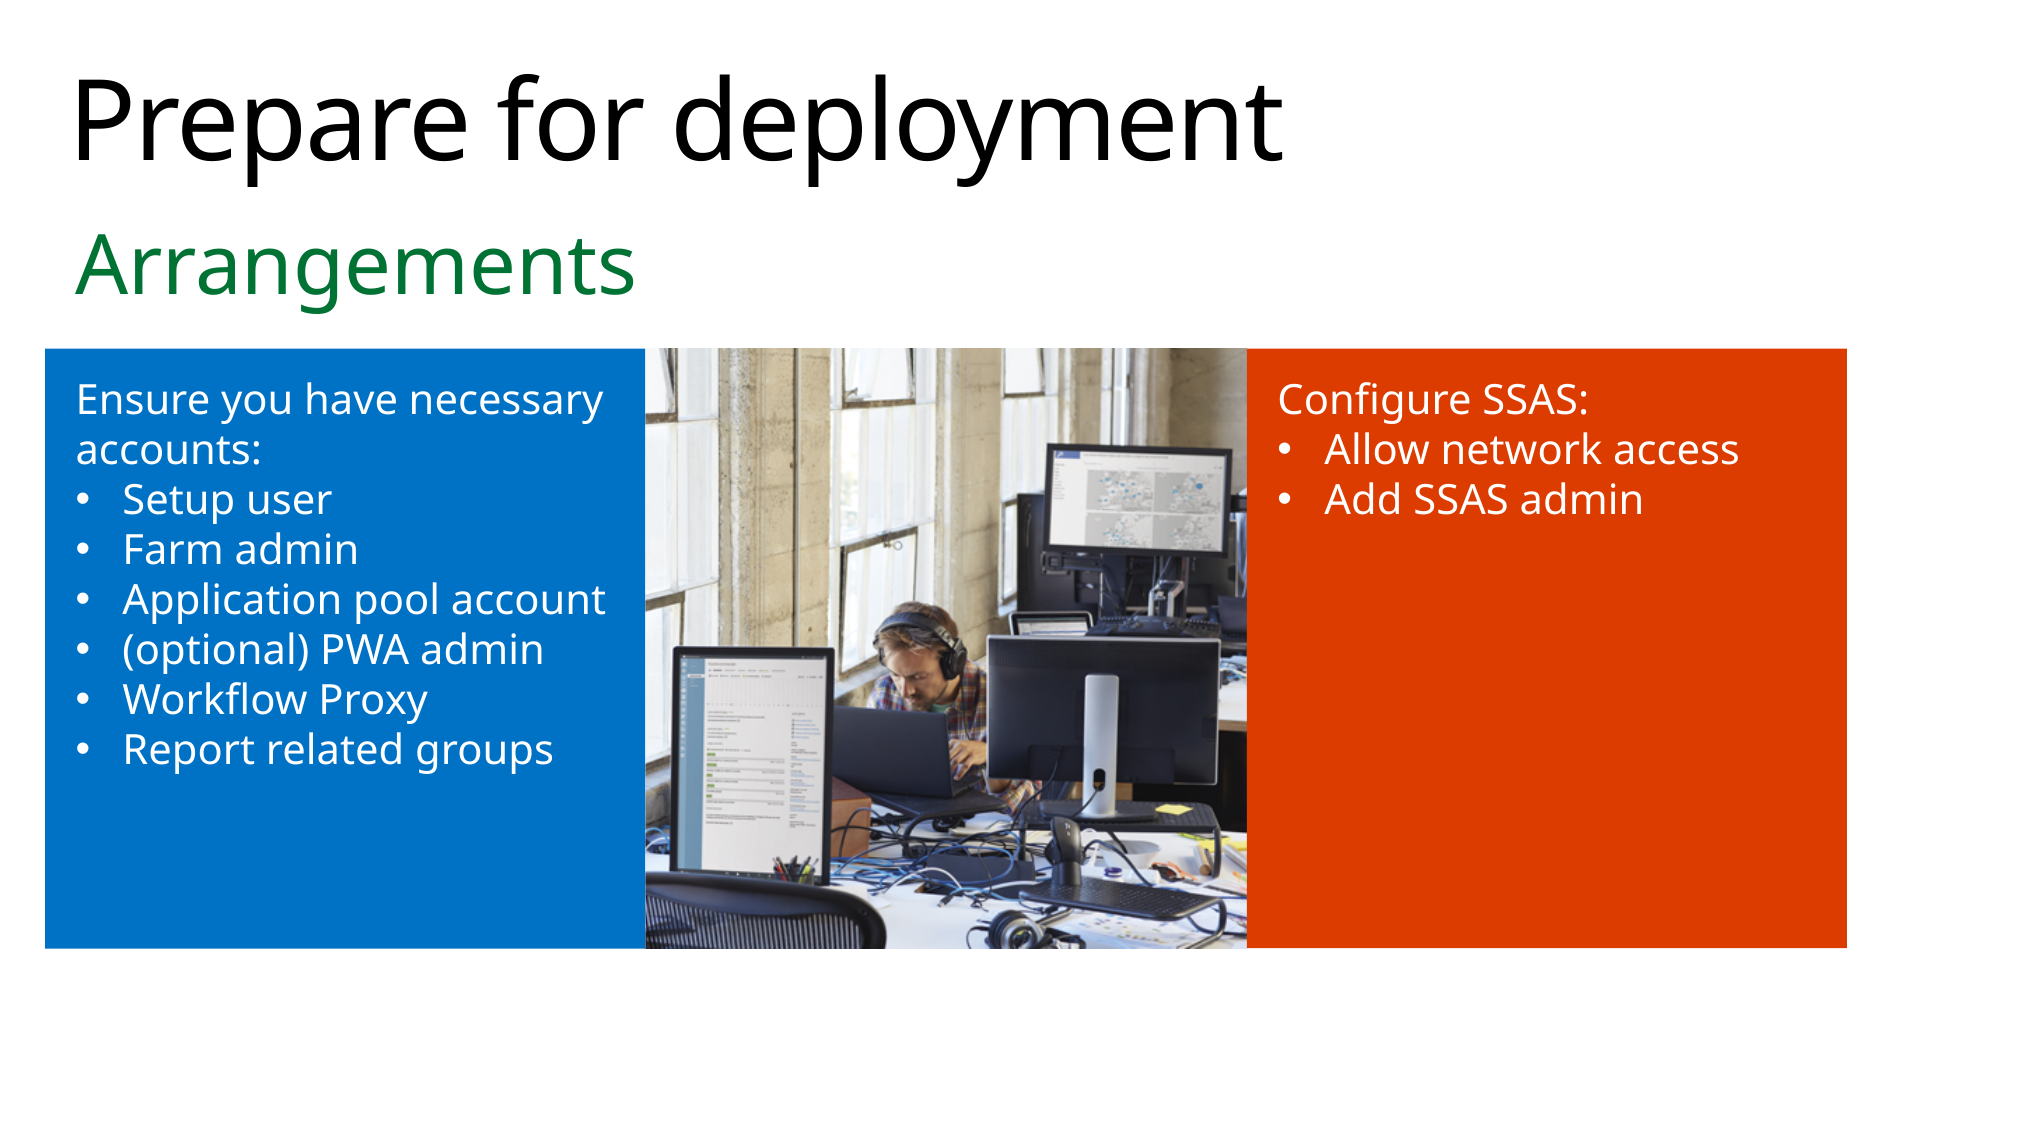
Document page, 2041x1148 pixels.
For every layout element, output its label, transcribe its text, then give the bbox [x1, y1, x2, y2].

title Prepare for deployment [45, 48, 1996, 198]
picture [645, 348, 1248, 949]
list Arrangements [45, 198, 1996, 898]
text_box Ensure you have necessary accounts: Setup user Farm admin Application pool account (optional) PWA admin Workflow Proxy Report related groups [44, 348, 645, 949]
text_box Configure SSAS: Allow network access Add SSAS admin [1248, 348, 1848, 949]
